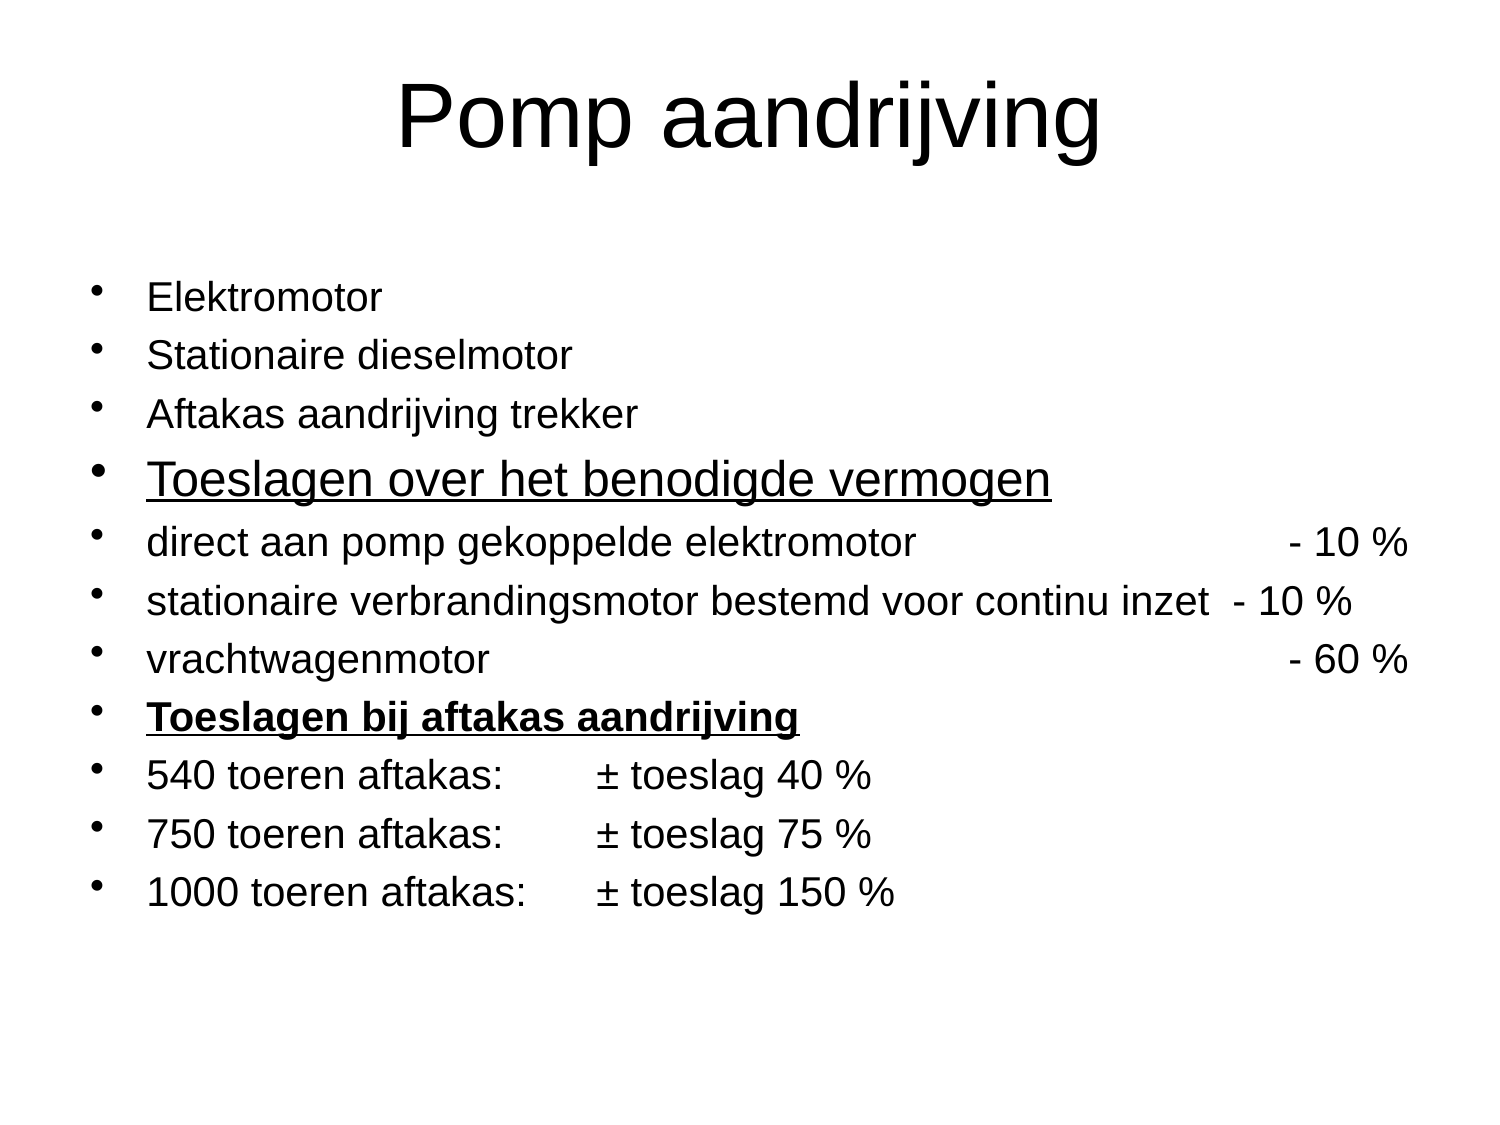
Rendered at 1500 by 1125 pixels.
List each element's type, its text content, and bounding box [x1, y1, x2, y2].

title Pomp aandrijving [74, 44, 1426, 177]
list Elektromotor Stationaire dieselmotor Aftakas aandrijving trekker Toeslagen over het benodigde vermogen direct aan pomp gekoppelde elektromotor - 10 % stationaire verbrandingsmotor bestemd voor continu inzet - 10 % vrachtwagenmotor - 60 % Toeslagen bij aftakas aandrijving 540 toeren aftakas: ± toeslag 40 % 750 toeren aftakas: ± toeslag 75 % 1000 toeren aftakas: ± toeslag 150 % [74, 262, 1426, 1006]
